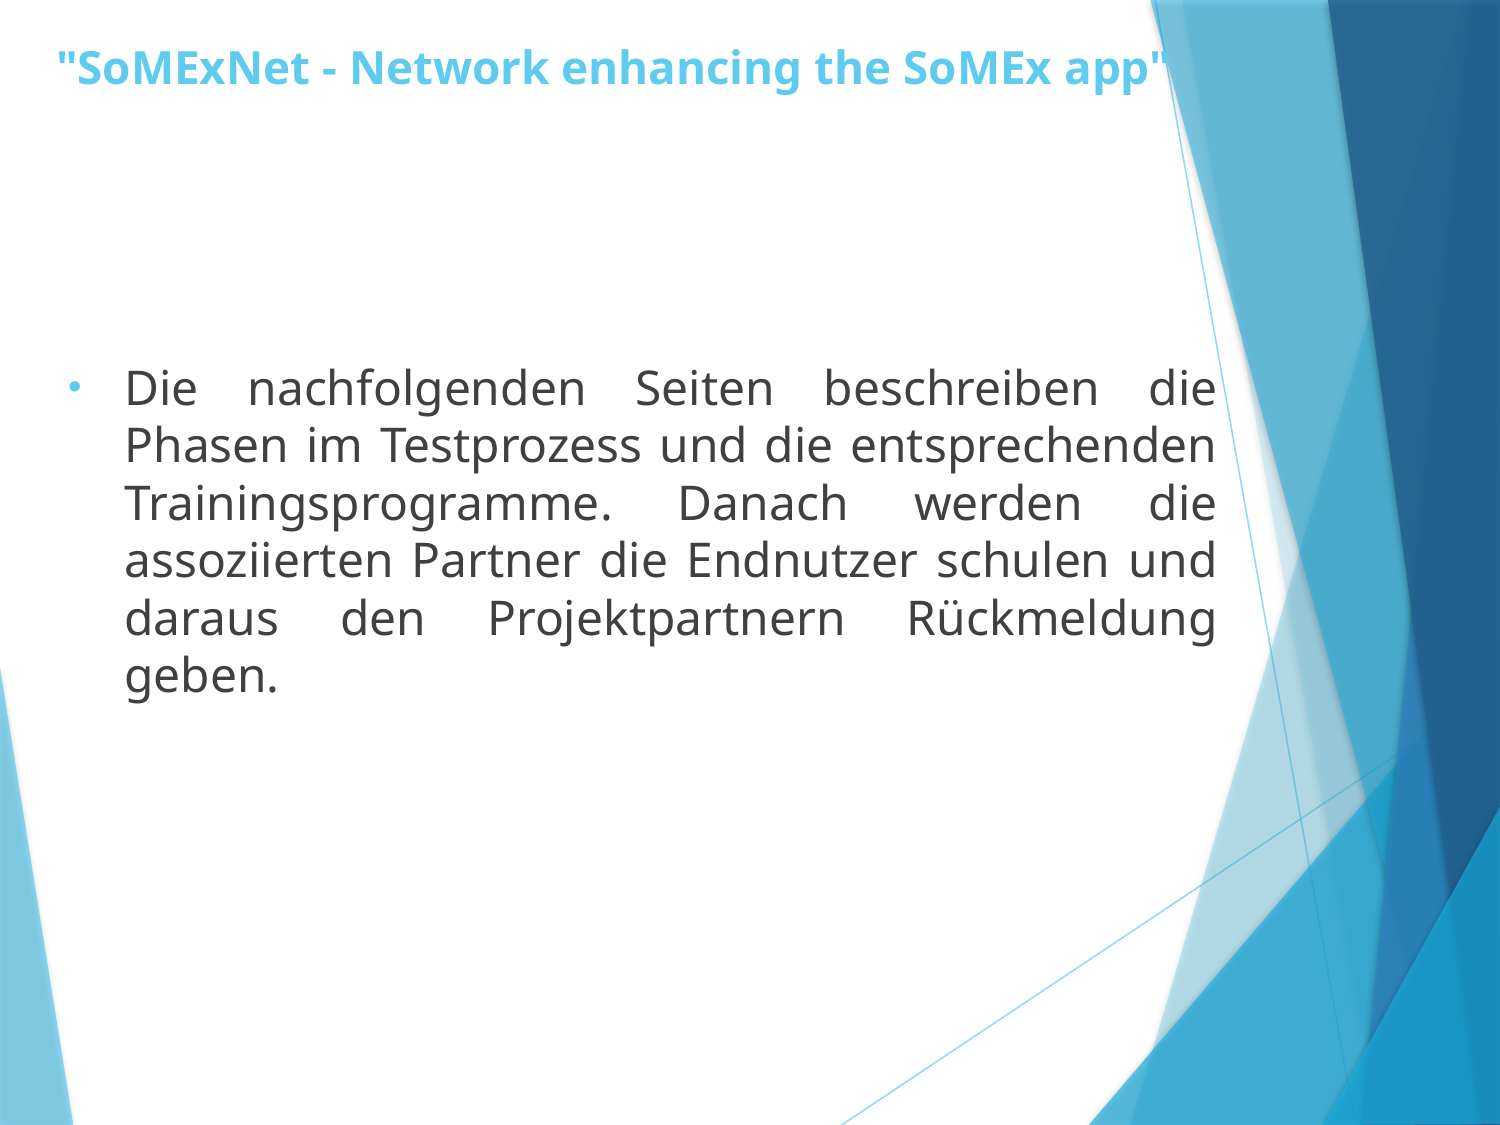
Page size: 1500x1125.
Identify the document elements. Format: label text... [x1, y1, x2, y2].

title "SoMExNet - Network enhancing the SoMEx app" [41, 30, 1415, 114]
list Die nachfolgenden Seiten beschreiben die Phasen im Testprozess und die entsprechenden Trainingsprogramme. Danach werden die assoziierten Partner die Endnutzer schulen und daraus den Projektpartnern Rückmeldung geben. [53, 349, 1235, 705]
